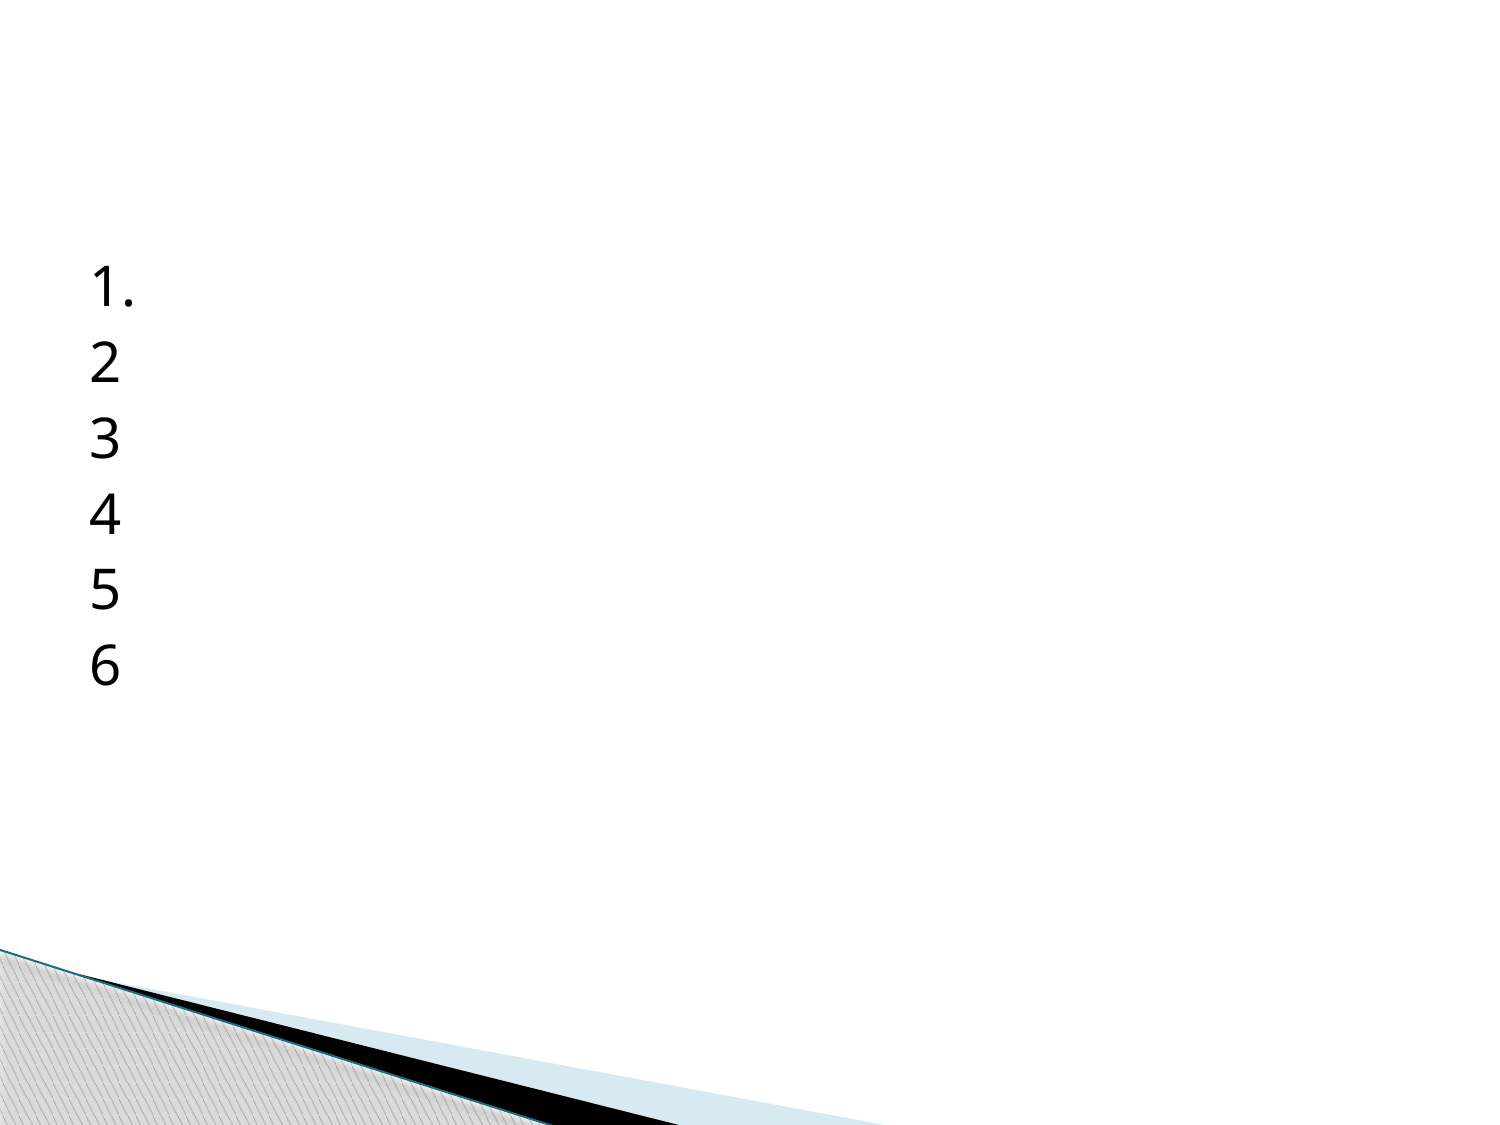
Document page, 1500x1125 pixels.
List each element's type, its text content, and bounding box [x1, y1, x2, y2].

list 1. 2 3 4 5 6 [75, 243, 1425, 986]
